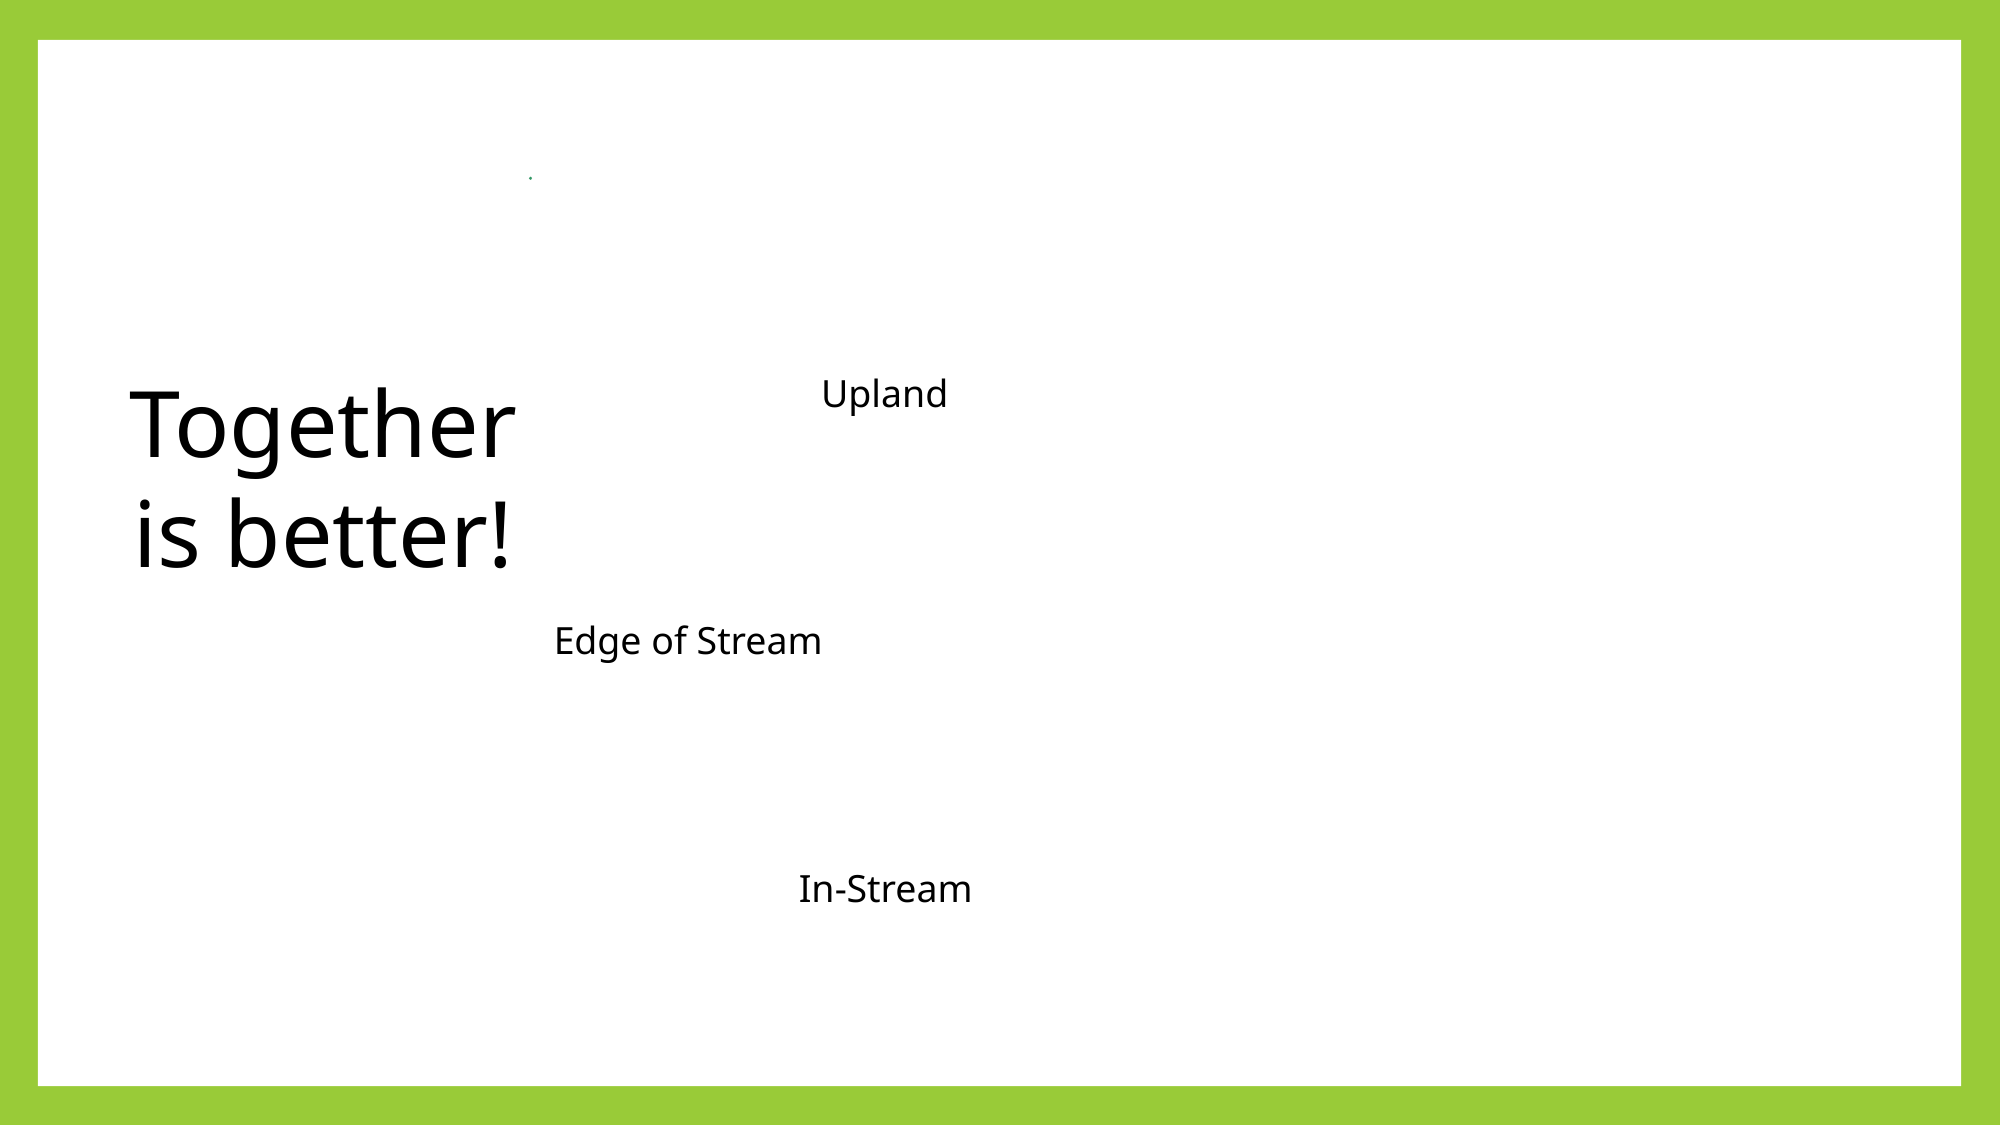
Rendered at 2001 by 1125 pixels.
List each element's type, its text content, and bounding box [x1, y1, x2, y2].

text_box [332, 117, 1667, 1008]
text_box Together is better! [83, 358, 327, 594]
